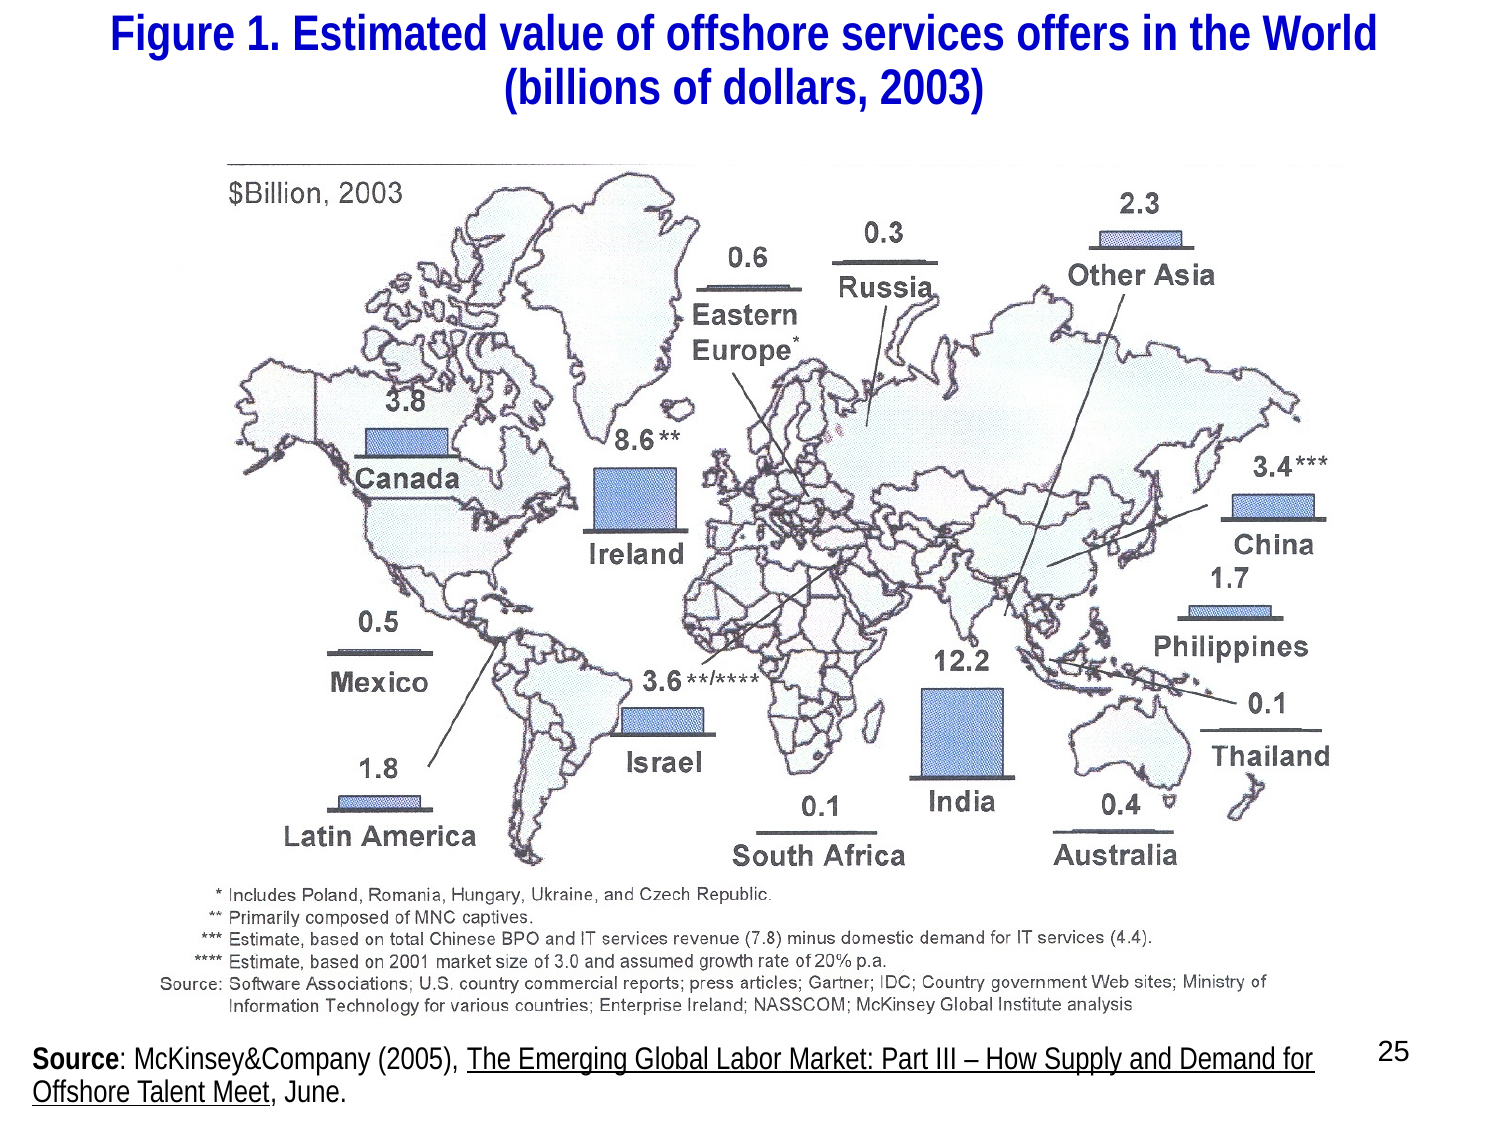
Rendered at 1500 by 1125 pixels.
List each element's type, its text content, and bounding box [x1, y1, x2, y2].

text_box Figure 1. Estimated value of offshore services offers in the World (billions of dollars, 2003) [7, 0, 1483, 123]
slide_number 25 [1074, 1024, 1426, 1103]
picture [147, 164, 1353, 1024]
text_box Source: McKinsey&Company (2005), The Emerging Global Labor Market: Part III – How Supply and Demand for Offshore Talent Meet, June. [17, 1034, 1400, 1117]
